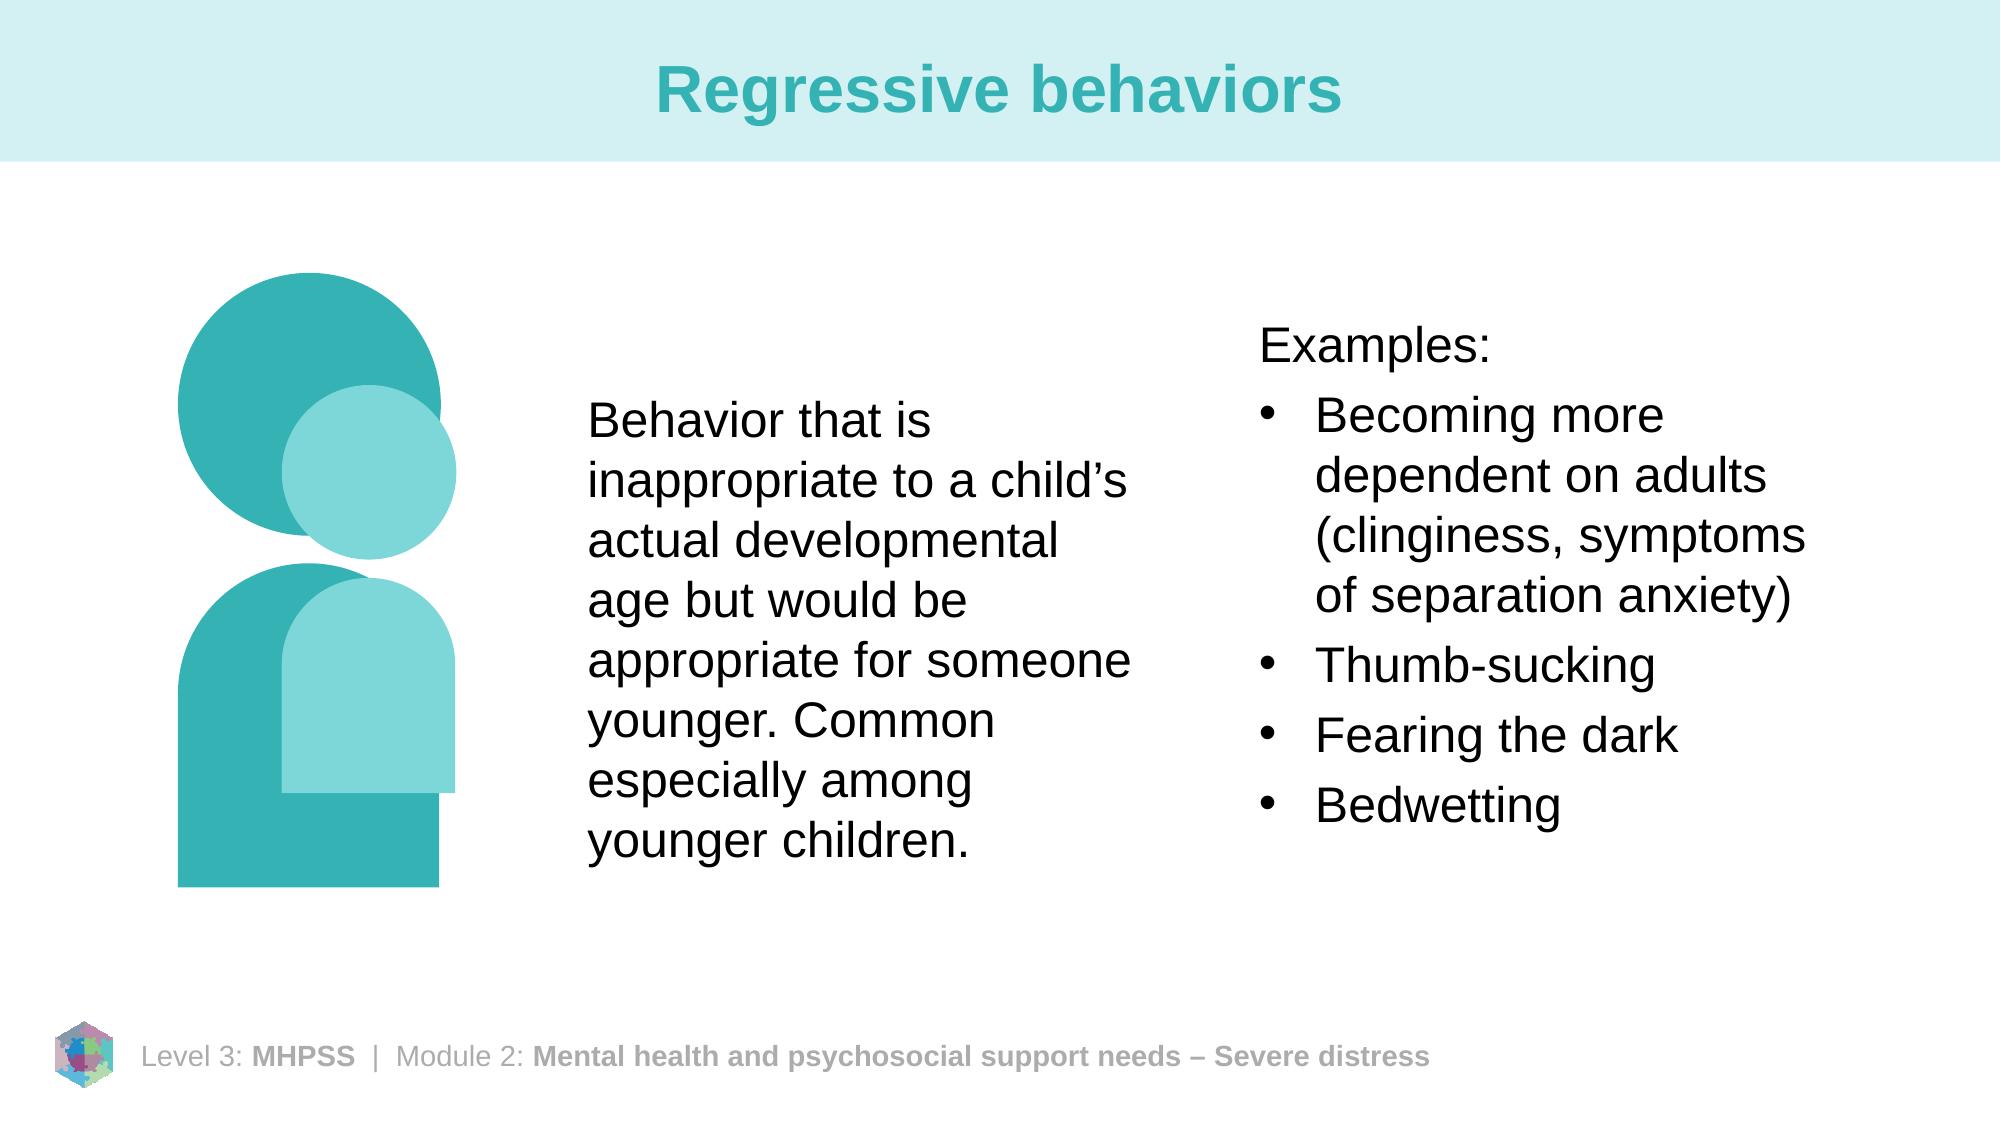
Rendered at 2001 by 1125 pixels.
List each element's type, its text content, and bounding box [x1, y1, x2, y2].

text_box Examples: Becoming more dependent on adults (clinginess, symptoms of separation anxiety) Thumb-sucking Fearing the dark Bedwetting [1243, 297, 1846, 848]
text_box Behavior that is inappropriate to a child’s actual developmental age but would be appropriate for someone younger. Common especially among younger children. [560, 372, 1163, 883]
picture [55, 1021, 113, 1088]
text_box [177, 272, 442, 888]
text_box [281, 384, 457, 794]
title Regressive behaviors [137, 19, 1863, 163]
